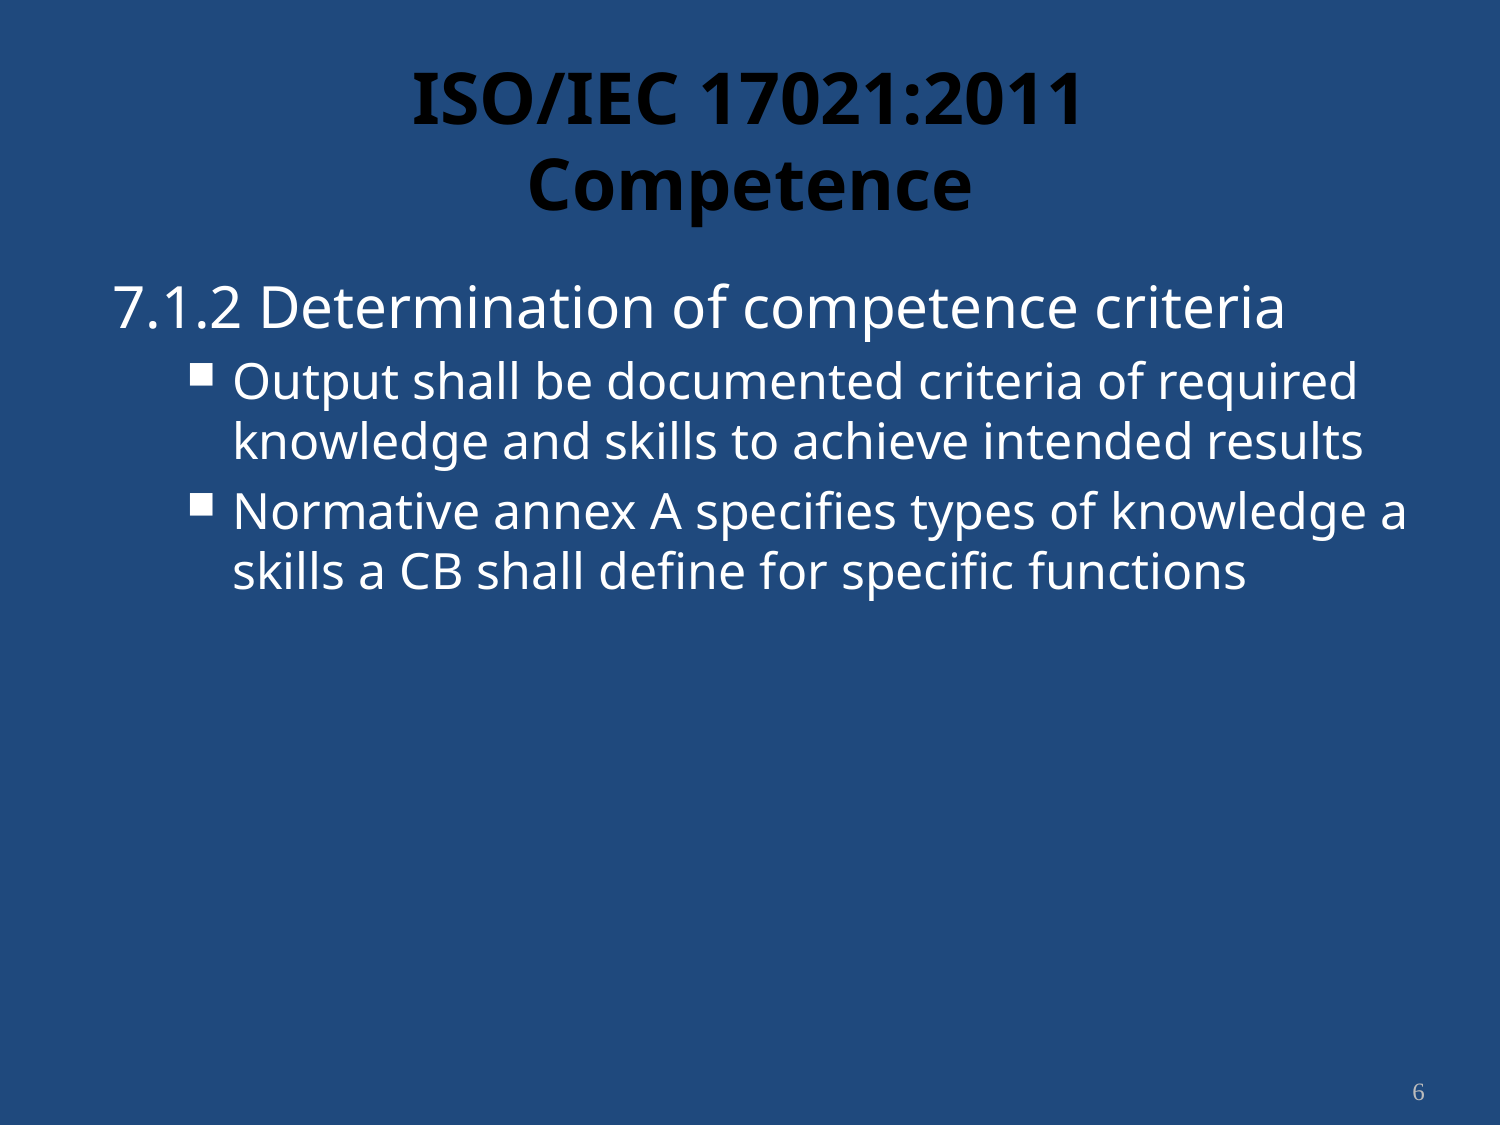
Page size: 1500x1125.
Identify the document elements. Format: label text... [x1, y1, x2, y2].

slide_number 6 [1299, 1052, 1425, 1113]
title ISO/IEC 17021:2011 Competence [75, 45, 1425, 233]
list 7.1.2 Determination of competence criteria Output shall be documented criteria of required knowledge and skills to achieve intended results Normative annex A specifies types of knowledge a skills a CB shall define for specific functions [75, 262, 1425, 1035]
